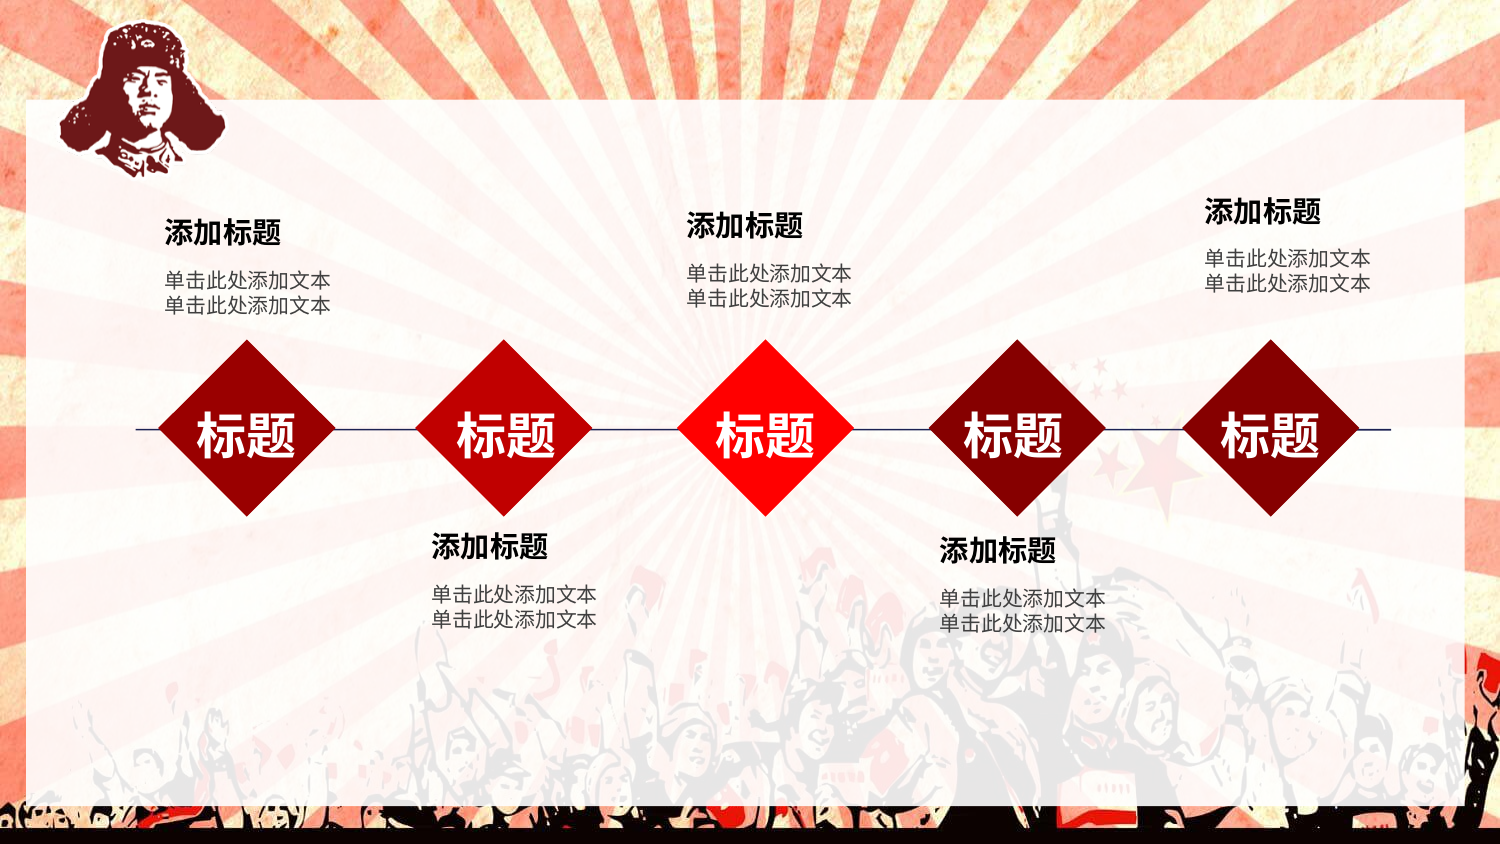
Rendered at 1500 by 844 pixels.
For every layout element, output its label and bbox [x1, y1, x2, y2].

picture [0, 0, 1500, 844]
text_box [676, 339, 855, 517]
text_box [415, 339, 593, 517]
text_box [925, 525, 1196, 645]
text_box [150, 207, 382, 327]
text_box [416, 520, 688, 640]
text_box [928, 339, 1106, 517]
text_box [1190, 185, 1461, 305]
text_box [671, 200, 943, 319]
text_box [1182, 339, 1360, 517]
text_box [158, 339, 336, 517]
